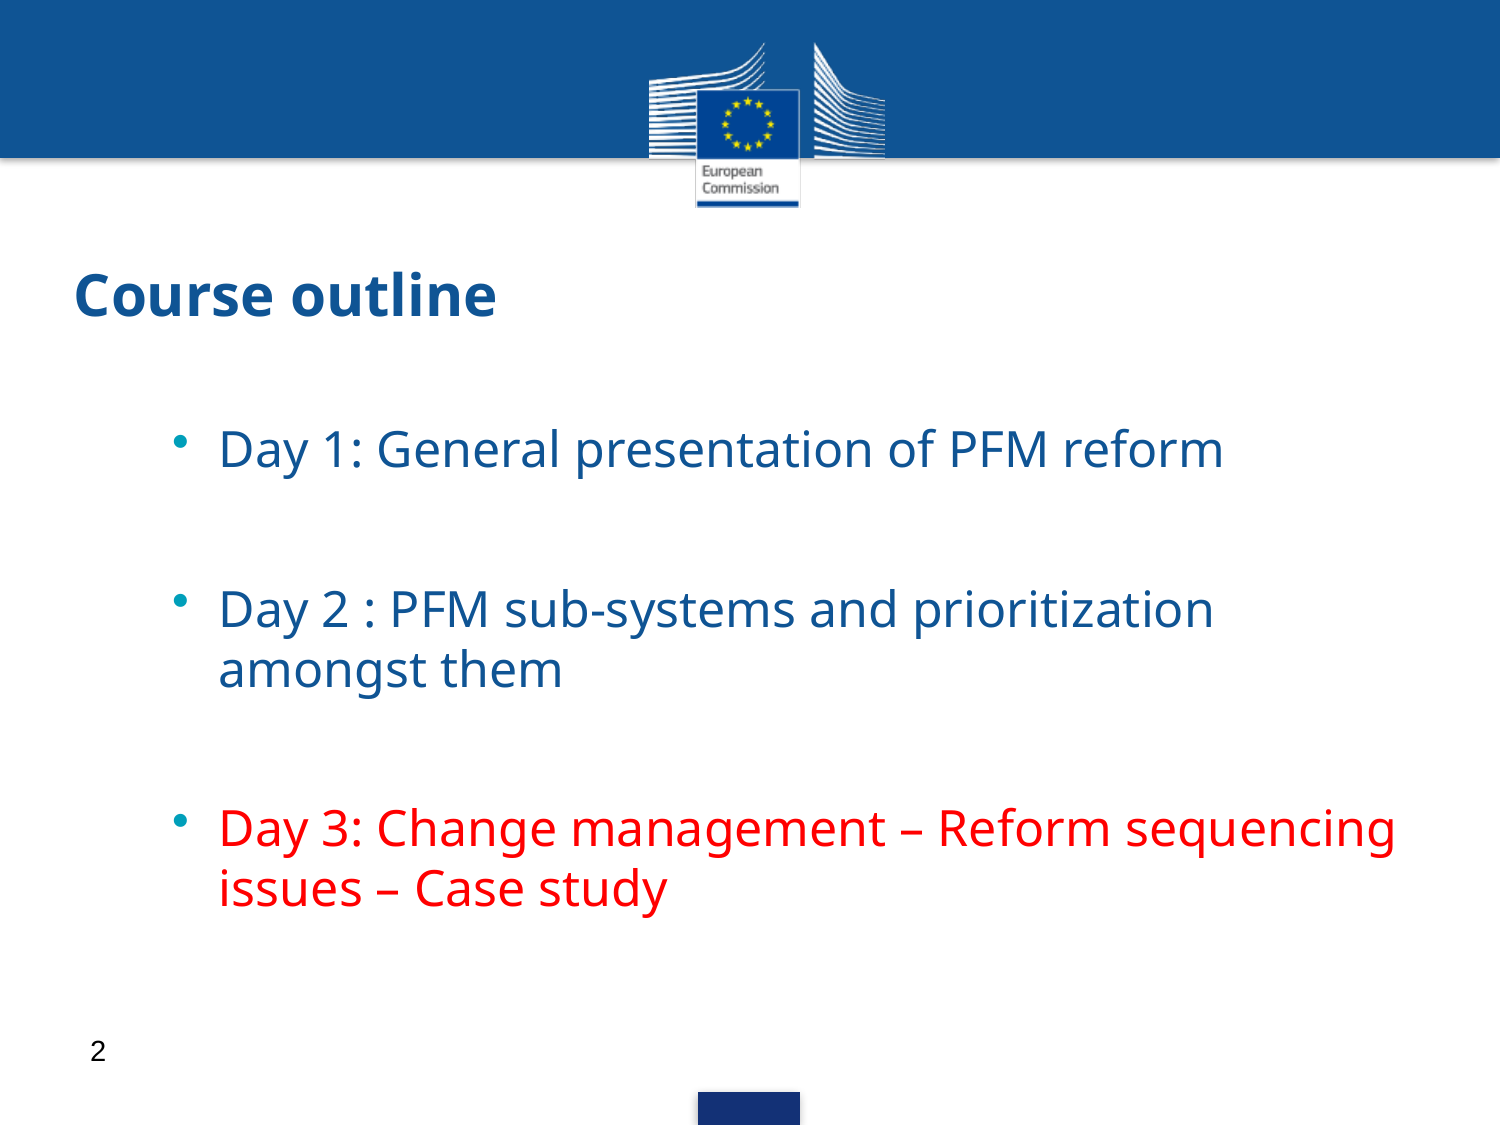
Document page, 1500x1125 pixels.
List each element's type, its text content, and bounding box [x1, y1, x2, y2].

slide_number 2 [74, 1024, 426, 1103]
list Day 1: General presentation of PFM reform Day 2 : PFM sub-systems and prioritization amongst them Day 3: Change management – Reform sequencing issues – Case study [82, 410, 1432, 1077]
title Course outline [0, 199, 1500, 387]
picture [649, 42, 885, 199]
